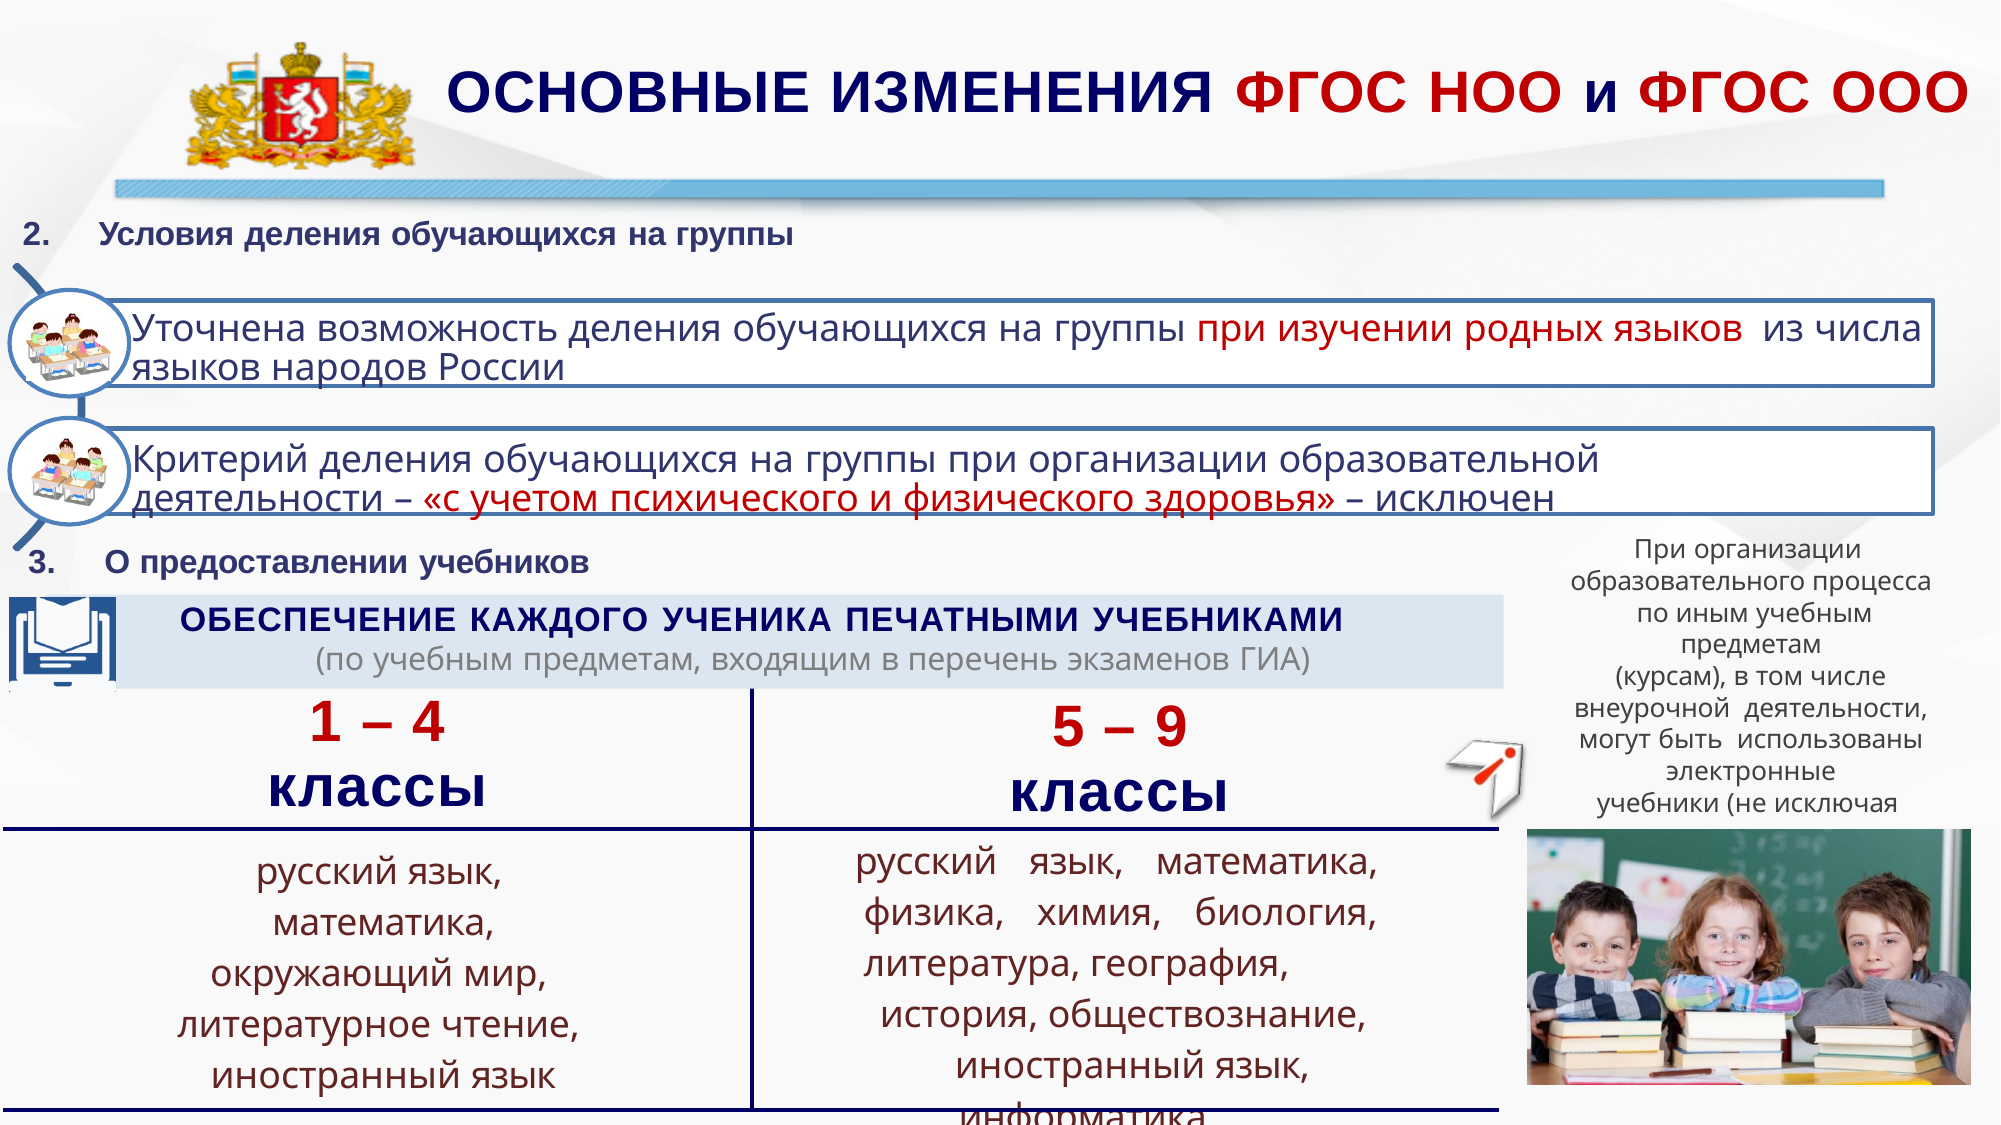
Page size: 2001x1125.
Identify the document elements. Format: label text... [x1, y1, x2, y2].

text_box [1435, 529, 1971, 1086]
picture [0, 0, 2001, 1125]
title ОСНОВНЫЕ ИЗМЕНЕНИЯ ФГОС НОО и ФГОС ООО [444, 0, 1980, 184]
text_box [9, 209, 1936, 689]
table_header 1 – 4 классы [3, 690, 750, 827]
table_cell русский язык, математика, окружающий мир, литературное чтение, иностранный язык [3, 831, 750, 1108]
table_header 5 – 9 классы [754, 700, 1430, 827]
table_cell русский язык, математика, физика, химия, биология, литература, география, история, обществознание, иностранный язык, информатика [754, 831, 1499, 1108]
